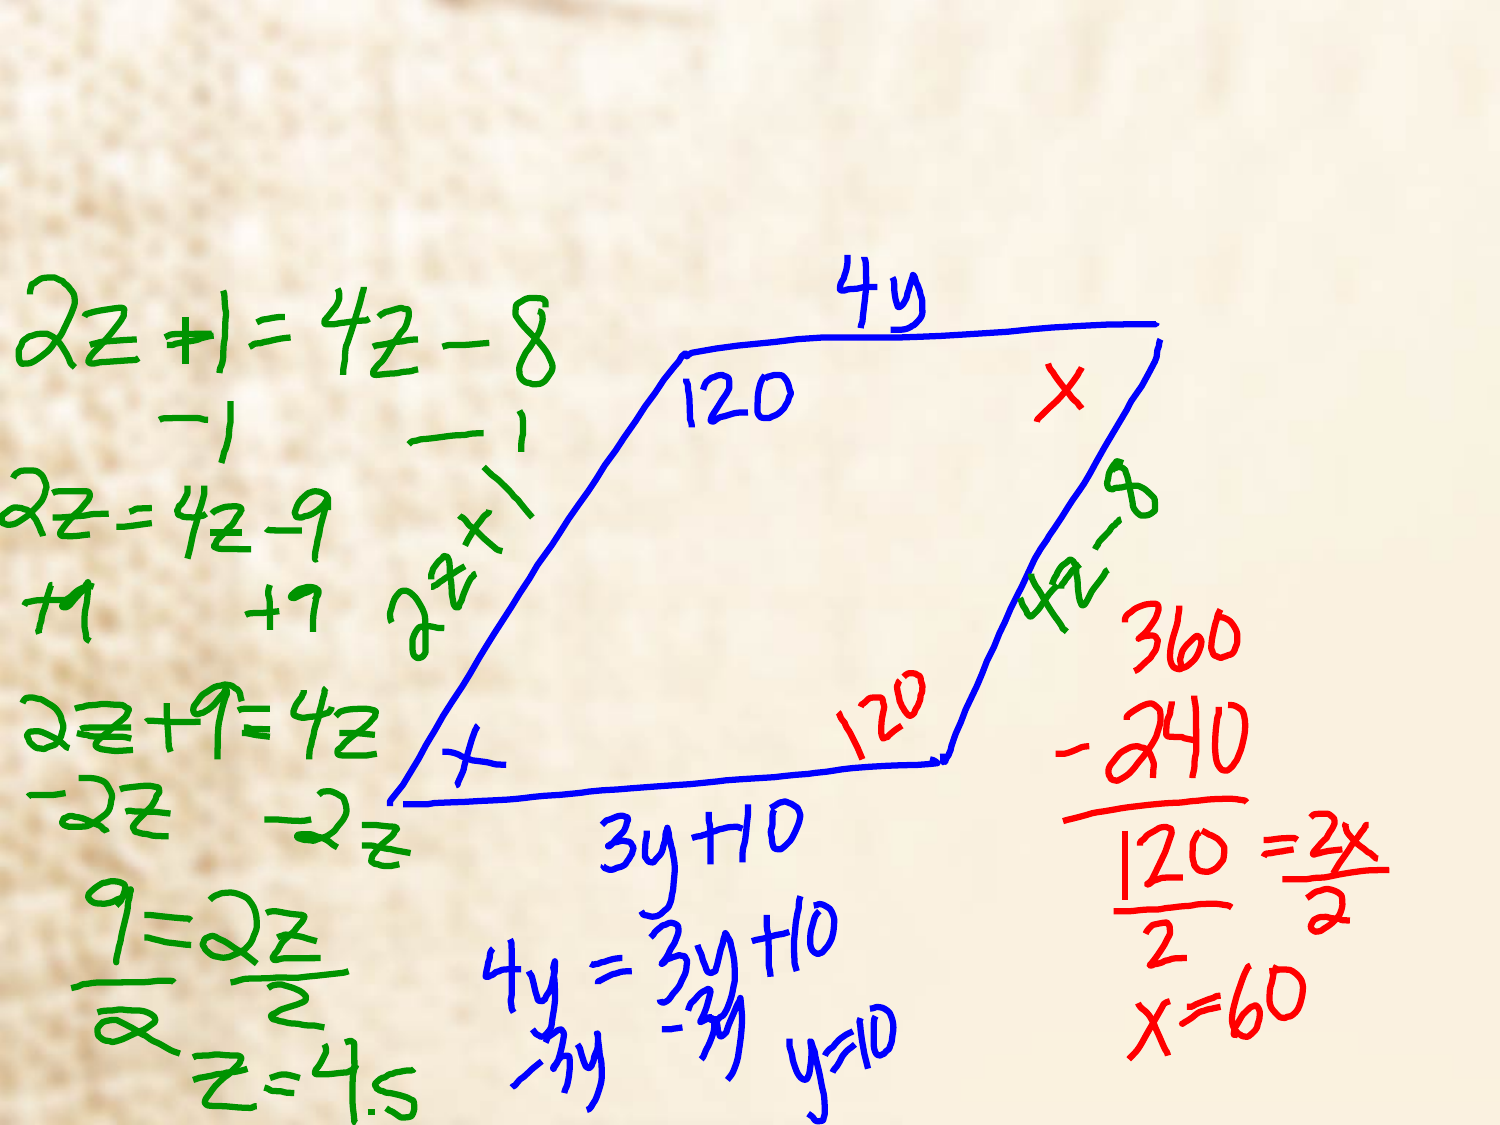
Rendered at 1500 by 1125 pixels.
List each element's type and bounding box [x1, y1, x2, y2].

text_box [467, 757, 507, 766]
text_box [1094, 518, 1122, 550]
text_box [37, 584, 53, 634]
text_box [1282, 869, 1390, 881]
text_box [1263, 837, 1298, 841]
text_box [707, 811, 712, 865]
text_box [361, 824, 398, 846]
text_box [687, 988, 715, 1060]
text_box [751, 936, 767, 942]
text_box [715, 997, 743, 1081]
text_box [1042, 584, 1058, 599]
text_box [52, 512, 109, 519]
text_box [294, 490, 329, 561]
text_box [144, 936, 192, 946]
text_box [869, 1006, 895, 1057]
text_box [1181, 1006, 1221, 1025]
text_box [1066, 390, 1083, 410]
text_box [458, 515, 503, 552]
text_box [1139, 826, 1183, 886]
text_box [1019, 591, 1044, 618]
text_box [442, 751, 465, 759]
text_box [119, 784, 161, 810]
text_box [320, 702, 333, 717]
text_box [702, 374, 749, 423]
text_box [192, 683, 243, 760]
text_box [867, 275, 878, 288]
text_box [116, 522, 152, 528]
text_box [442, 342, 490, 348]
text_box [132, 813, 169, 837]
text_box [1030, 573, 1068, 633]
text_box [1191, 829, 1226, 873]
text_box [374, 1068, 416, 1119]
text_box [74, 703, 130, 726]
text_box [87, 342, 140, 365]
text_box [1137, 1002, 1153, 1025]
text_box [83, 306, 125, 340]
text_box [1214, 704, 1246, 772]
text_box [1332, 824, 1369, 874]
text_box [1060, 563, 1081, 589]
text_box [277, 933, 318, 942]
text_box [230, 970, 349, 984]
text_box [27, 792, 66, 798]
text_box [243, 726, 271, 731]
text_box [342, 286, 365, 375]
text_box [1356, 838, 1379, 860]
text_box [1051, 558, 1077, 586]
text_box [339, 732, 376, 736]
text_box [942, 338, 1162, 763]
text_box [21, 696, 70, 750]
text_box [858, 1017, 869, 1069]
text_box [1169, 605, 1203, 670]
text_box [23, 599, 45, 606]
text_box [220, 401, 232, 464]
text_box [264, 818, 312, 822]
text_box [265, 910, 306, 934]
text_box [204, 1073, 257, 1109]
text_box [323, 288, 357, 326]
text_box [770, 931, 790, 938]
text_box [89, 338, 137, 346]
text_box [1152, 1024, 1169, 1056]
text_box [1113, 903, 1233, 912]
text_box [685, 378, 693, 428]
text_box [361, 844, 411, 854]
text_box [186, 485, 206, 559]
text_box [52, 490, 91, 515]
text_box [192, 1068, 248, 1081]
text_box [696, 932, 736, 1021]
text_box [691, 832, 709, 839]
text_box [509, 938, 515, 1013]
text_box [1210, 609, 1239, 659]
text_box [1062, 798, 1248, 822]
text_box [1, 469, 48, 537]
text_box [513, 963, 522, 971]
text_box [1047, 363, 1065, 388]
text_box [890, 274, 924, 331]
text_box [201, 891, 258, 965]
text_box [1107, 702, 1162, 782]
text_box [269, 1073, 301, 1079]
text_box [166, 703, 172, 753]
text_box [218, 290, 227, 374]
text_box [824, 1030, 854, 1056]
text_box [464, 529, 475, 546]
text_box [59, 518, 91, 537]
text_box [192, 1053, 243, 1074]
text_box [756, 374, 792, 419]
text_box [314, 1043, 349, 1076]
text_box [661, 1026, 683, 1031]
text_box [788, 1038, 826, 1122]
text_box [356, 309, 370, 322]
text_box [308, 687, 327, 760]
text_box [408, 432, 484, 445]
text_box [1344, 822, 1357, 841]
text_box [265, 528, 302, 532]
text_box [245, 610, 280, 616]
text_box [483, 466, 533, 518]
text_box [1068, 569, 1109, 607]
text_box [544, 1028, 571, 1094]
text_box [144, 914, 192, 922]
text_box [164, 333, 185, 339]
text_box [1106, 460, 1156, 517]
text_box [1306, 888, 1350, 933]
text_box [241, 732, 270, 738]
text_box [96, 1008, 181, 1055]
text_box [264, 1086, 295, 1094]
text_box [272, 939, 321, 961]
text_box [344, 1040, 357, 1124]
text_box [484, 948, 510, 978]
text_box [1268, 965, 1304, 1019]
text_box [80, 726, 132, 730]
text_box [1055, 745, 1090, 755]
text_box [770, 800, 802, 851]
text_box [1165, 701, 1193, 741]
text_box [48, 599, 64, 603]
text_box [403, 758, 939, 806]
text_box [1191, 695, 1197, 779]
text_box [474, 509, 491, 529]
text_box [94, 738, 134, 752]
text_box [1231, 964, 1261, 1038]
text_box [102, 729, 113, 735]
text_box [389, 589, 445, 659]
text_box [859, 256, 867, 329]
text_box [455, 725, 479, 787]
text_box [61, 581, 94, 642]
text_box [267, 983, 325, 1029]
text_box [71, 979, 175, 989]
text_box [336, 734, 377, 757]
text_box [296, 790, 348, 849]
text_box [1262, 848, 1294, 858]
text_box [158, 417, 209, 421]
text_box [129, 507, 152, 513]
text_box [378, 307, 410, 341]
text_box [793, 895, 802, 972]
text_box [249, 336, 291, 348]
text_box [590, 957, 623, 966]
text_box [1124, 602, 1160, 672]
text_box [650, 922, 688, 1004]
text_box [449, 572, 477, 609]
text_box [831, 1043, 856, 1073]
text_box [518, 410, 524, 452]
text_box [370, 848, 400, 867]
text_box [213, 533, 252, 550]
text_box [389, 322, 1158, 807]
text_box [601, 814, 635, 871]
text_box [1186, 994, 1221, 1008]
text_box [372, 338, 419, 348]
text_box [859, 696, 903, 740]
text_box [430, 555, 451, 580]
text_box [809, 903, 835, 955]
picture [0, 0, 1500, 1125]
text_box [766, 914, 772, 977]
text_box [1144, 921, 1187, 967]
text_box [211, 505, 243, 532]
text_box [176, 485, 200, 519]
text_box [640, 827, 676, 918]
text_box [528, 960, 556, 1038]
text_box [597, 970, 632, 985]
text_box [741, 804, 749, 863]
text_box [837, 711, 864, 760]
text_box [61, 777, 113, 833]
text_box [1036, 367, 1083, 423]
text_box [125, 809, 171, 815]
text_box [839, 254, 863, 292]
text_box [186, 332, 212, 336]
text_box [87, 880, 132, 964]
text_box [267, 584, 271, 611]
text_box [199, 507, 207, 518]
text_box [712, 826, 743, 835]
text_box [511, 1060, 543, 1088]
text_box [514, 297, 554, 385]
text_box [431, 565, 466, 588]
text_box [1128, 1000, 1171, 1060]
text_box [372, 343, 419, 376]
text_box [166, 334, 214, 346]
text_box [76, 732, 132, 740]
text_box [237, 707, 270, 712]
text_box [896, 672, 924, 717]
text_box [1310, 813, 1343, 856]
text_box [576, 1032, 603, 1111]
text_box [290, 586, 320, 632]
text_box [335, 708, 377, 732]
text_box [17, 276, 76, 368]
text_box [256, 316, 285, 324]
text_box [292, 690, 321, 719]
